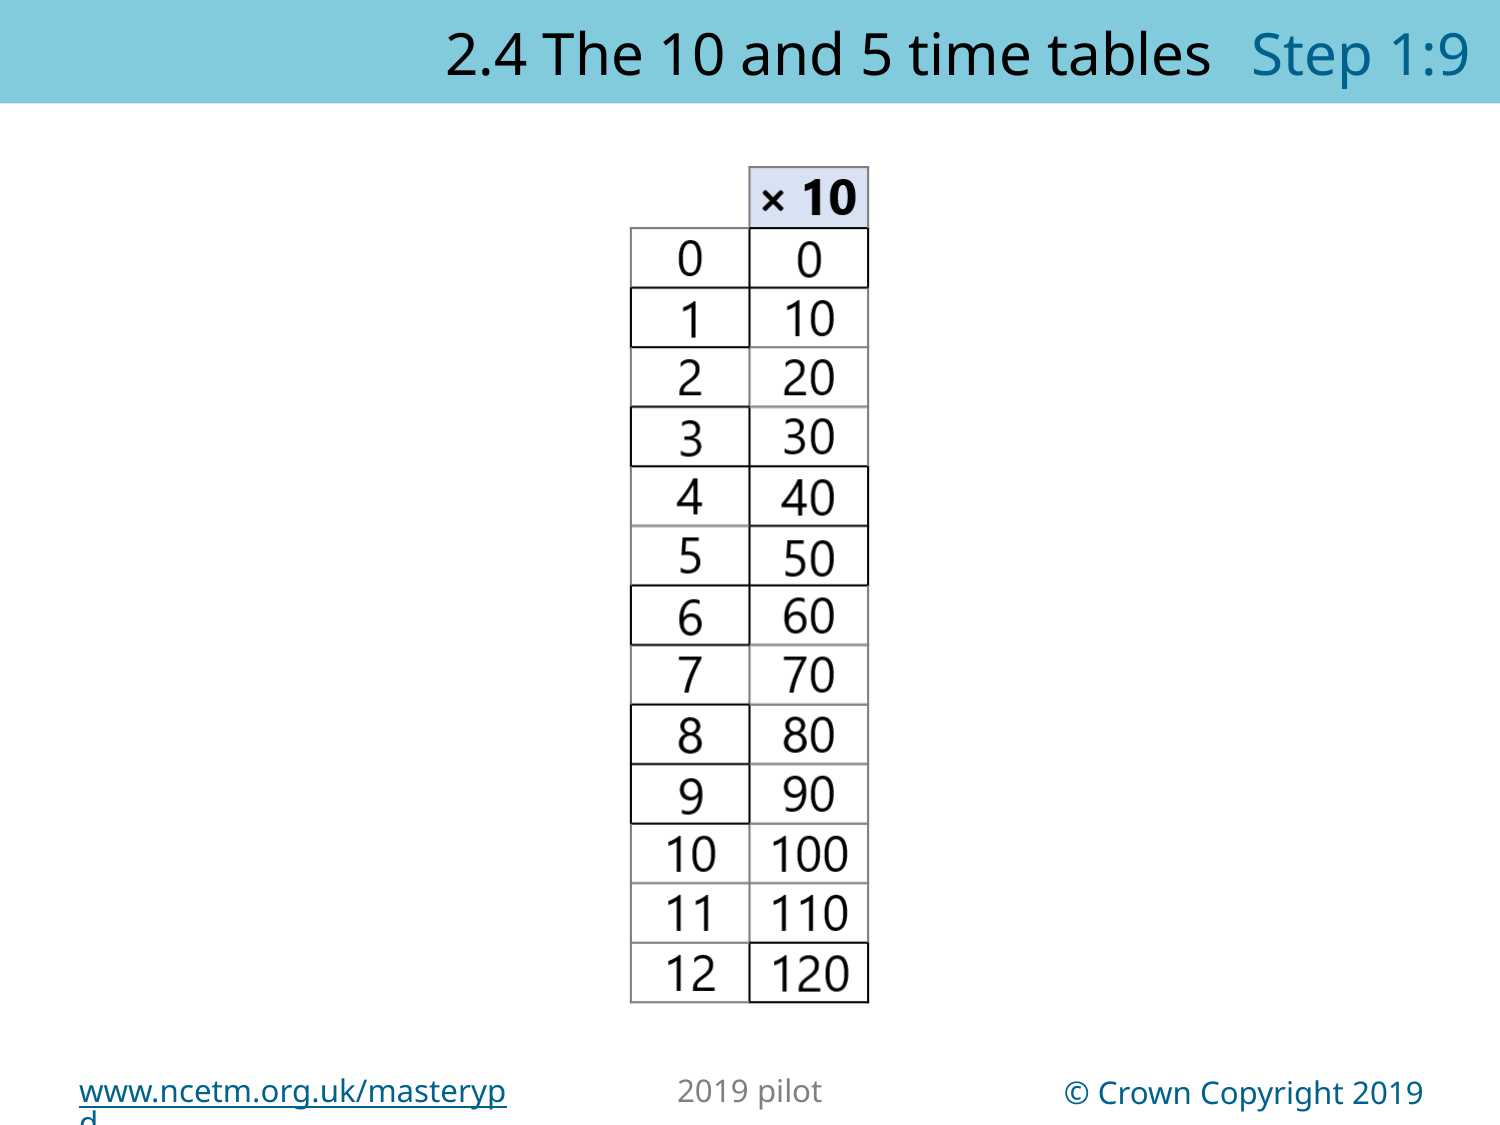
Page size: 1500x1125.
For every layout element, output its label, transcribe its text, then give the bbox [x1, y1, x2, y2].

picture [629, 151, 881, 1034]
list 2.4 The 10 and 5 time tables Step 1:9 [0, 0, 1500, 104]
